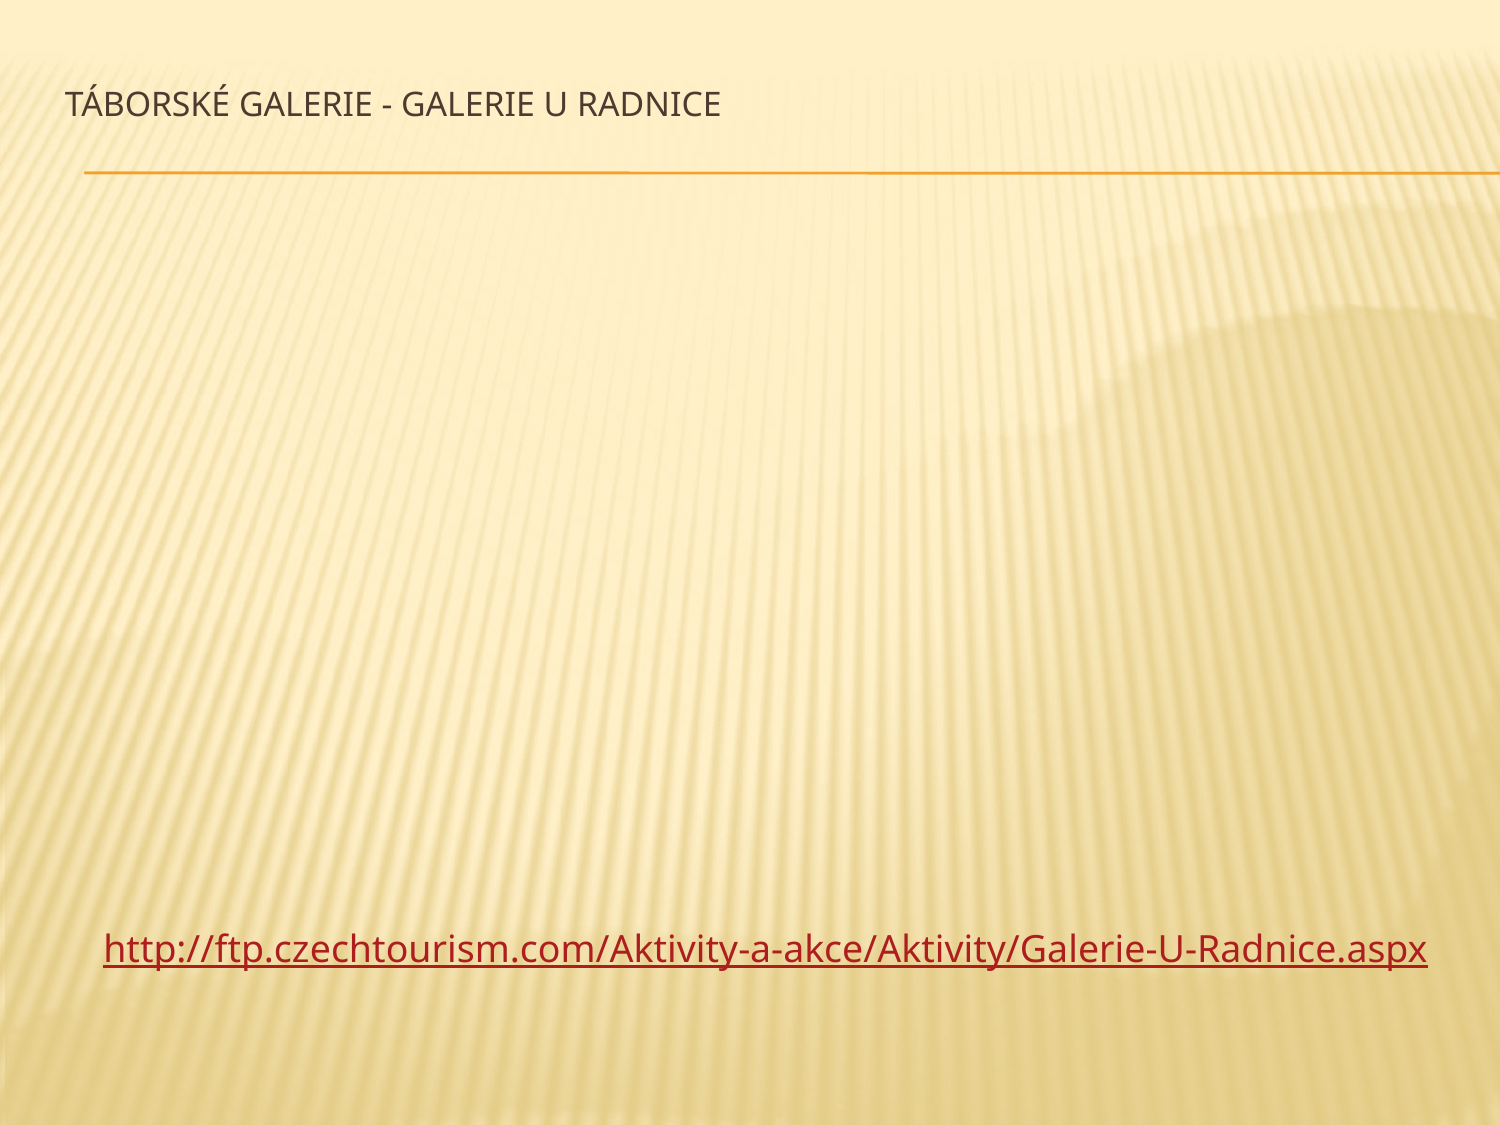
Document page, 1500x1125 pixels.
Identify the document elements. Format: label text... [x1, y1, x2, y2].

title Táborské galerie - Galerie U Radnice [50, 75, 1475, 213]
text_box http://ftp.czechtourism.com/Aktivity-a-akce/Aktivity/Galerie-U-Radnice.aspx [88, 917, 1447, 1029]
